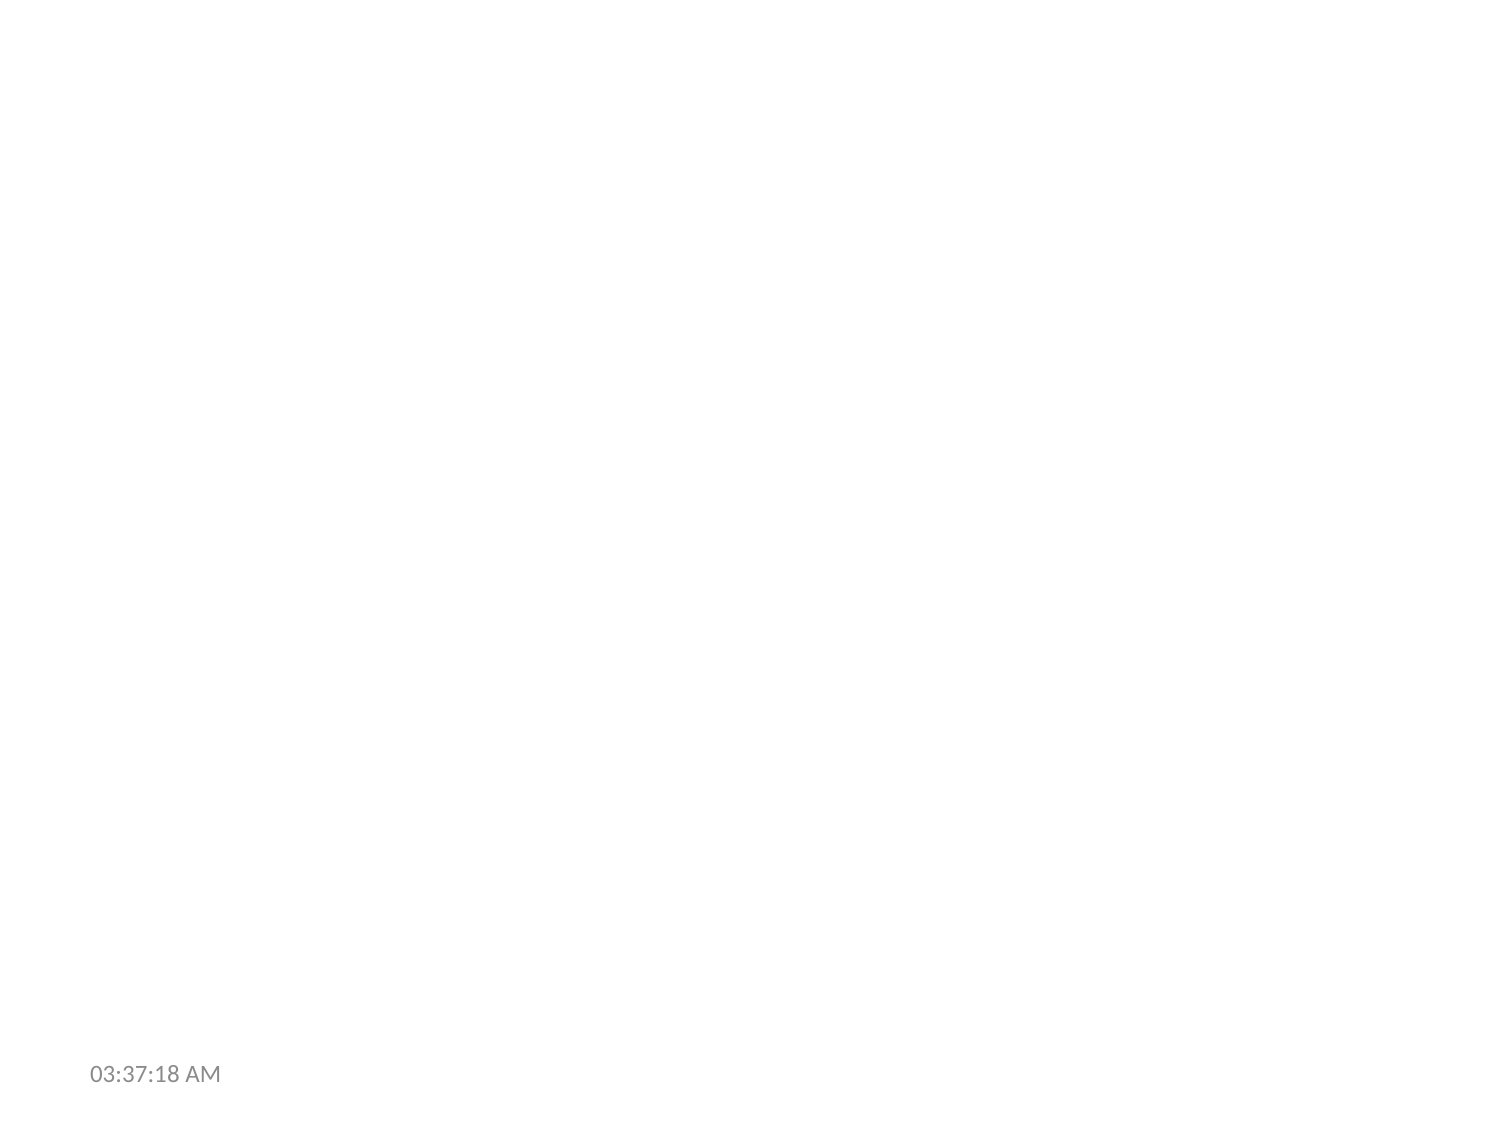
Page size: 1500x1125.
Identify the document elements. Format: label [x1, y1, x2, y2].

slide_number [75, 1042, 425, 1103]
